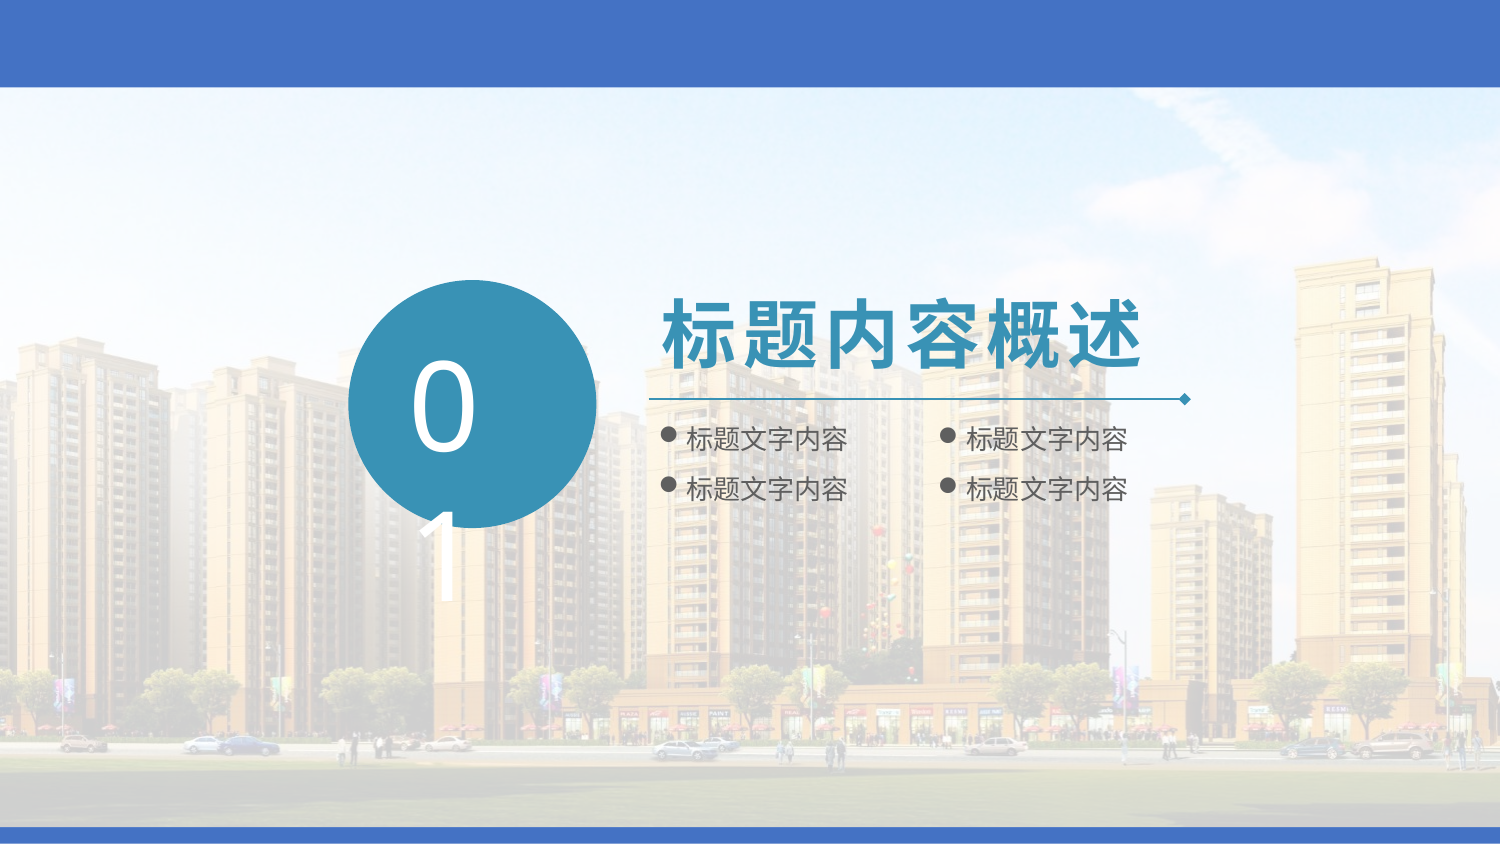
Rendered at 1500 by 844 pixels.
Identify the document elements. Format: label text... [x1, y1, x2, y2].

text_box 标题文字内容 [658, 472, 937, 505]
text_box 标题内容概述 [647, 280, 1159, 385]
text_box 标题文字内容 [937, 472, 1268, 506]
text_box 标题文字内容 [658, 422, 937, 455]
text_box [348, 279, 597, 529]
text_box 标题文字内容 [937, 422, 1268, 456]
